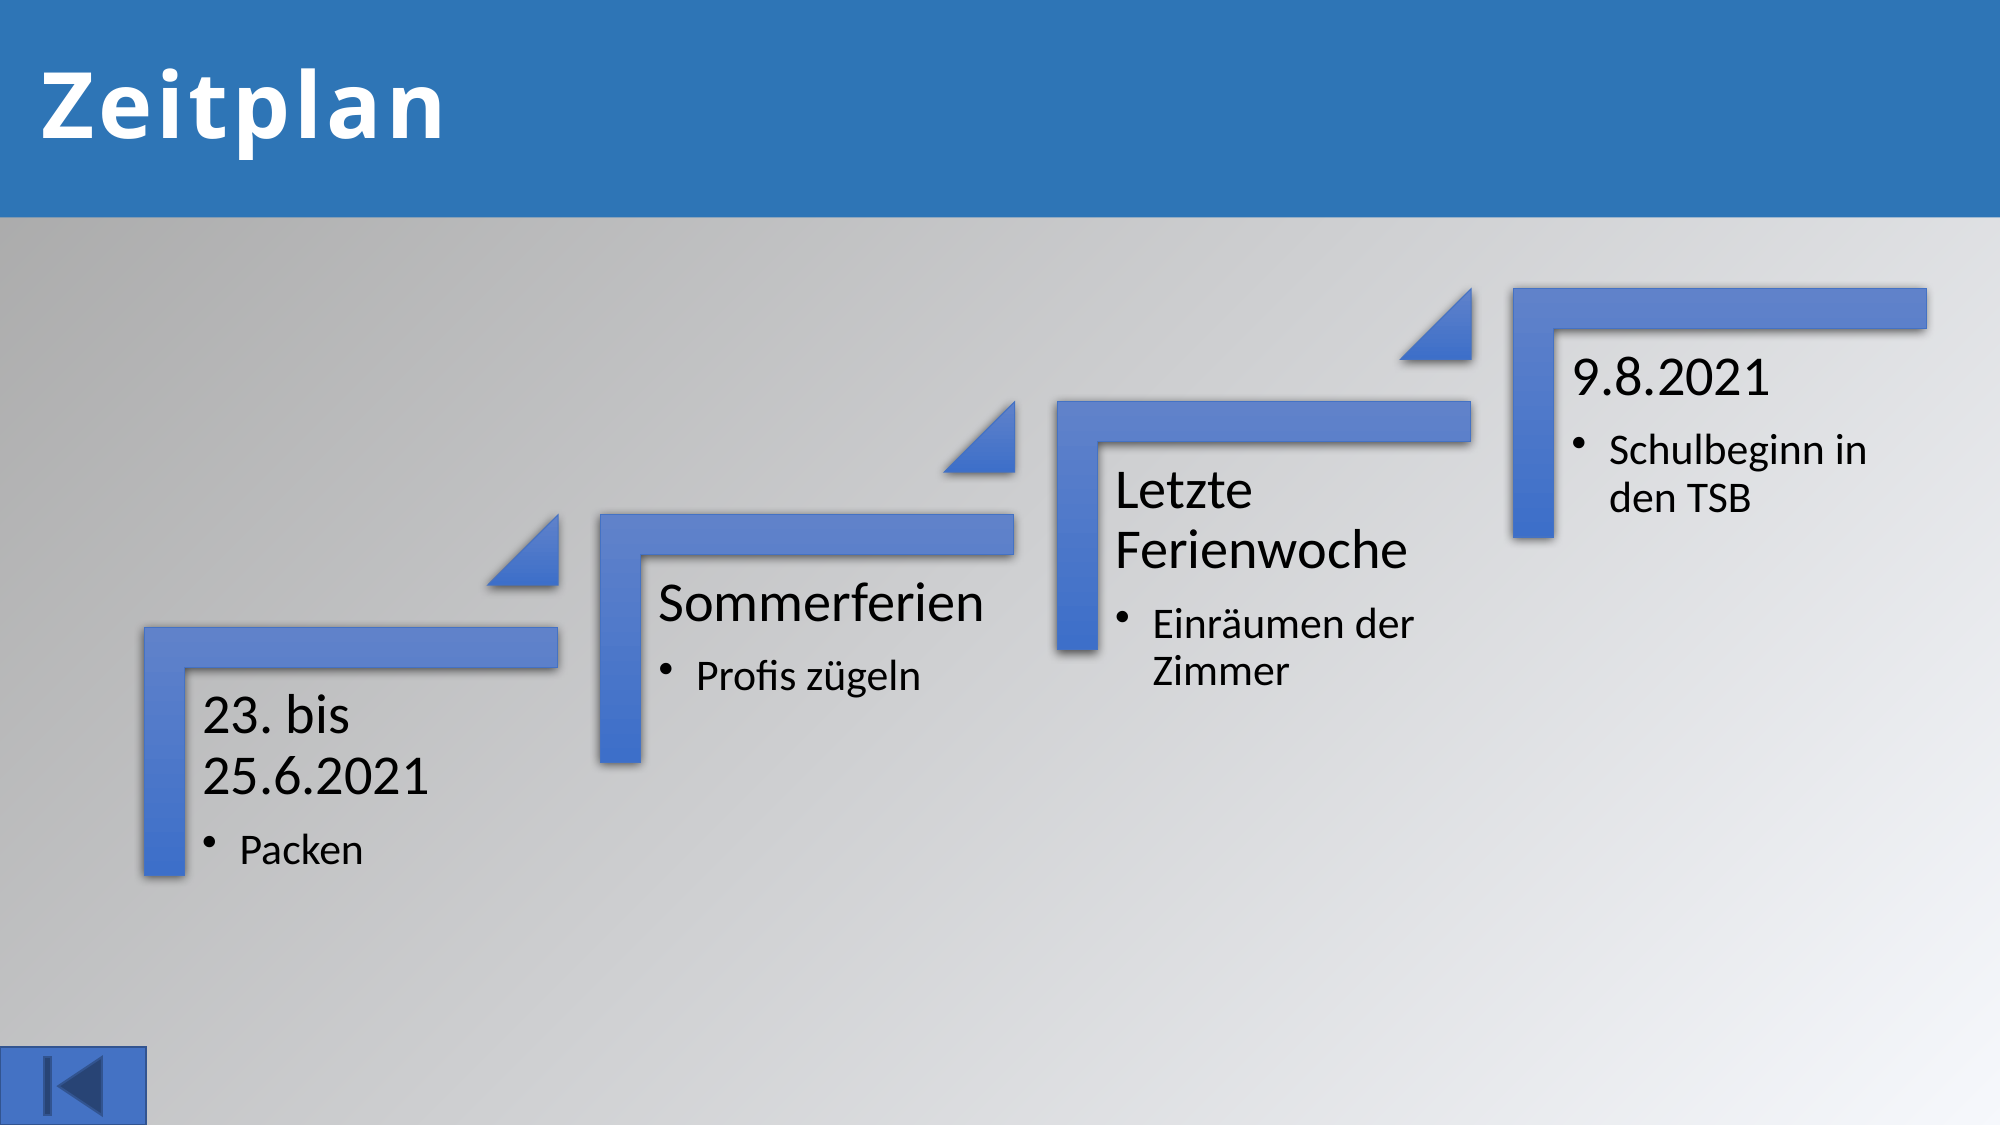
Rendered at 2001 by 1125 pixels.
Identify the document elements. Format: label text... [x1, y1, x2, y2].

text_box [0, 1046, 147, 1125]
title Zeitplan [0, 0, 2000, 218]
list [71, 288, 2000, 996]
